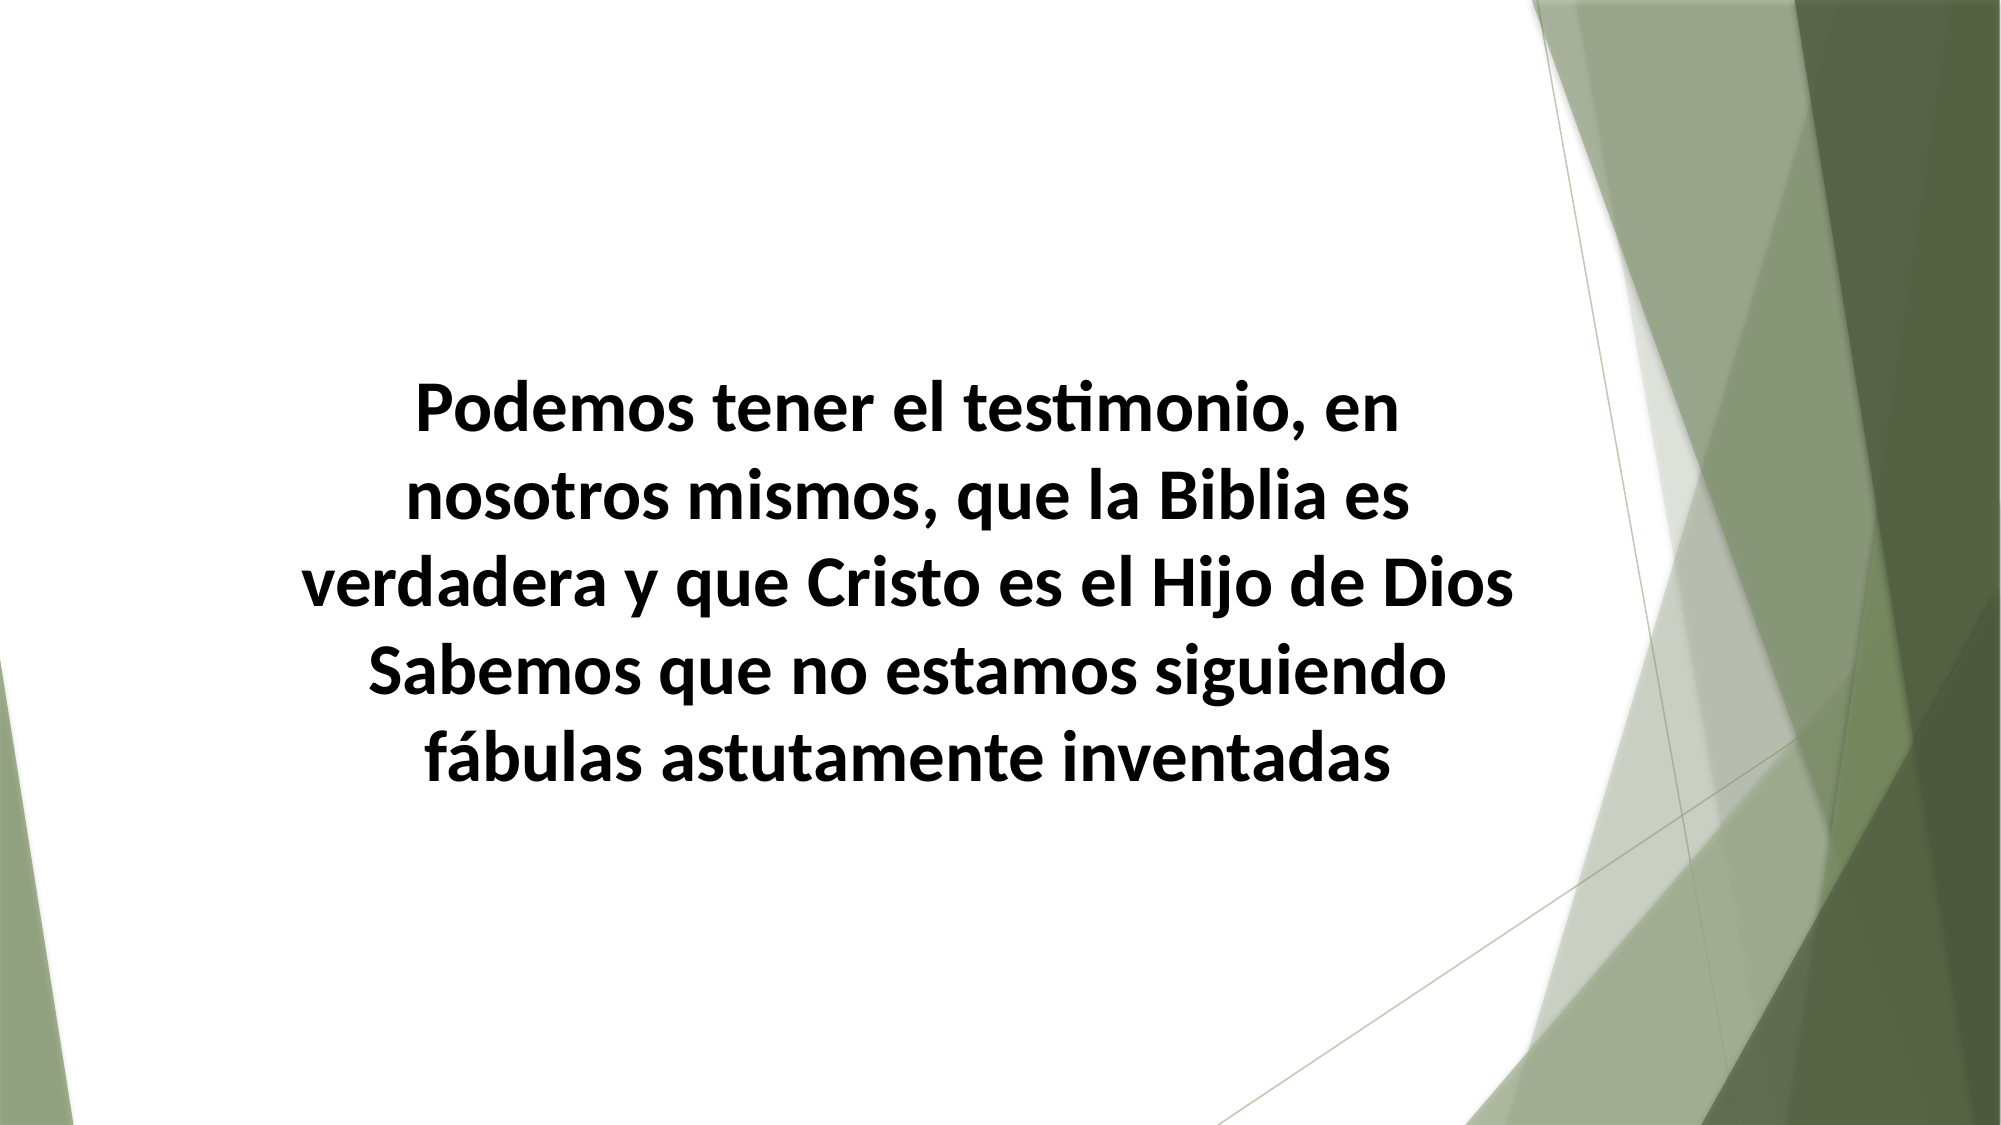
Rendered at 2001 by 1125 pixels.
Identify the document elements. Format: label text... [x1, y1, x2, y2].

text_box Podemos tener el testimonio, en nosotros mismos, que la Biblia es verdadera y que Cristo es el Hijo de Dios Sabemos que no estamos siguiendo fábulas astutamente inventadas [272, 351, 1545, 804]
